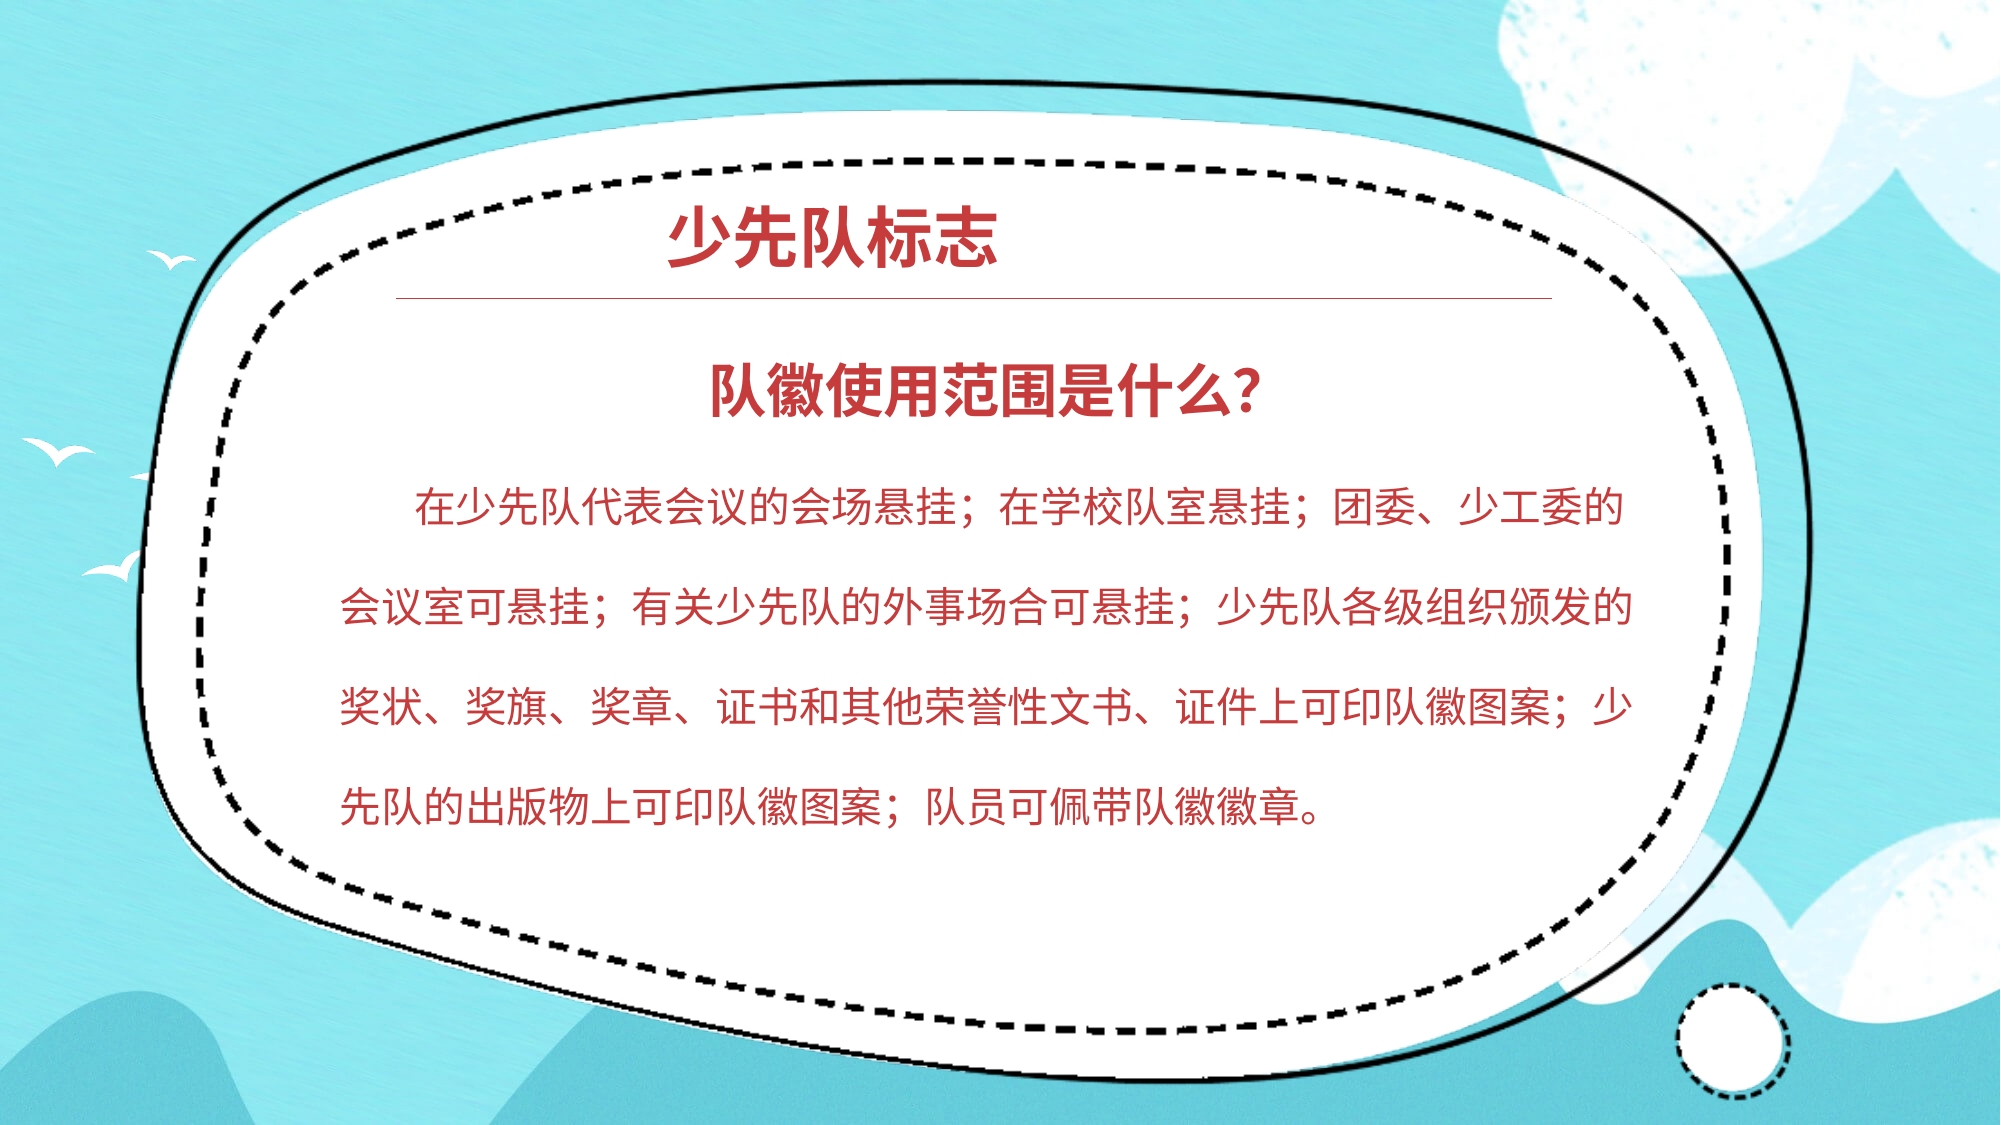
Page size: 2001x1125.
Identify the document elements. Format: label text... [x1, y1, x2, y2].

list 在少先队代表会议的会场悬挂；在学校队室悬挂；团委、少工委的会议室可悬挂；有关少先队的外事场合可悬挂；少先队各级组织颁发的奖状、奖旗、奖章、证书和其他荣誉性文书、证件上可印队徽图案；少先队的出版物上可印队徽图案；队员可佩带队徽徽章。 [287, 422, 1660, 1125]
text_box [395, 188, 1552, 299]
text_box 队徽使用范围是什么？ [693, 312, 1307, 432]
